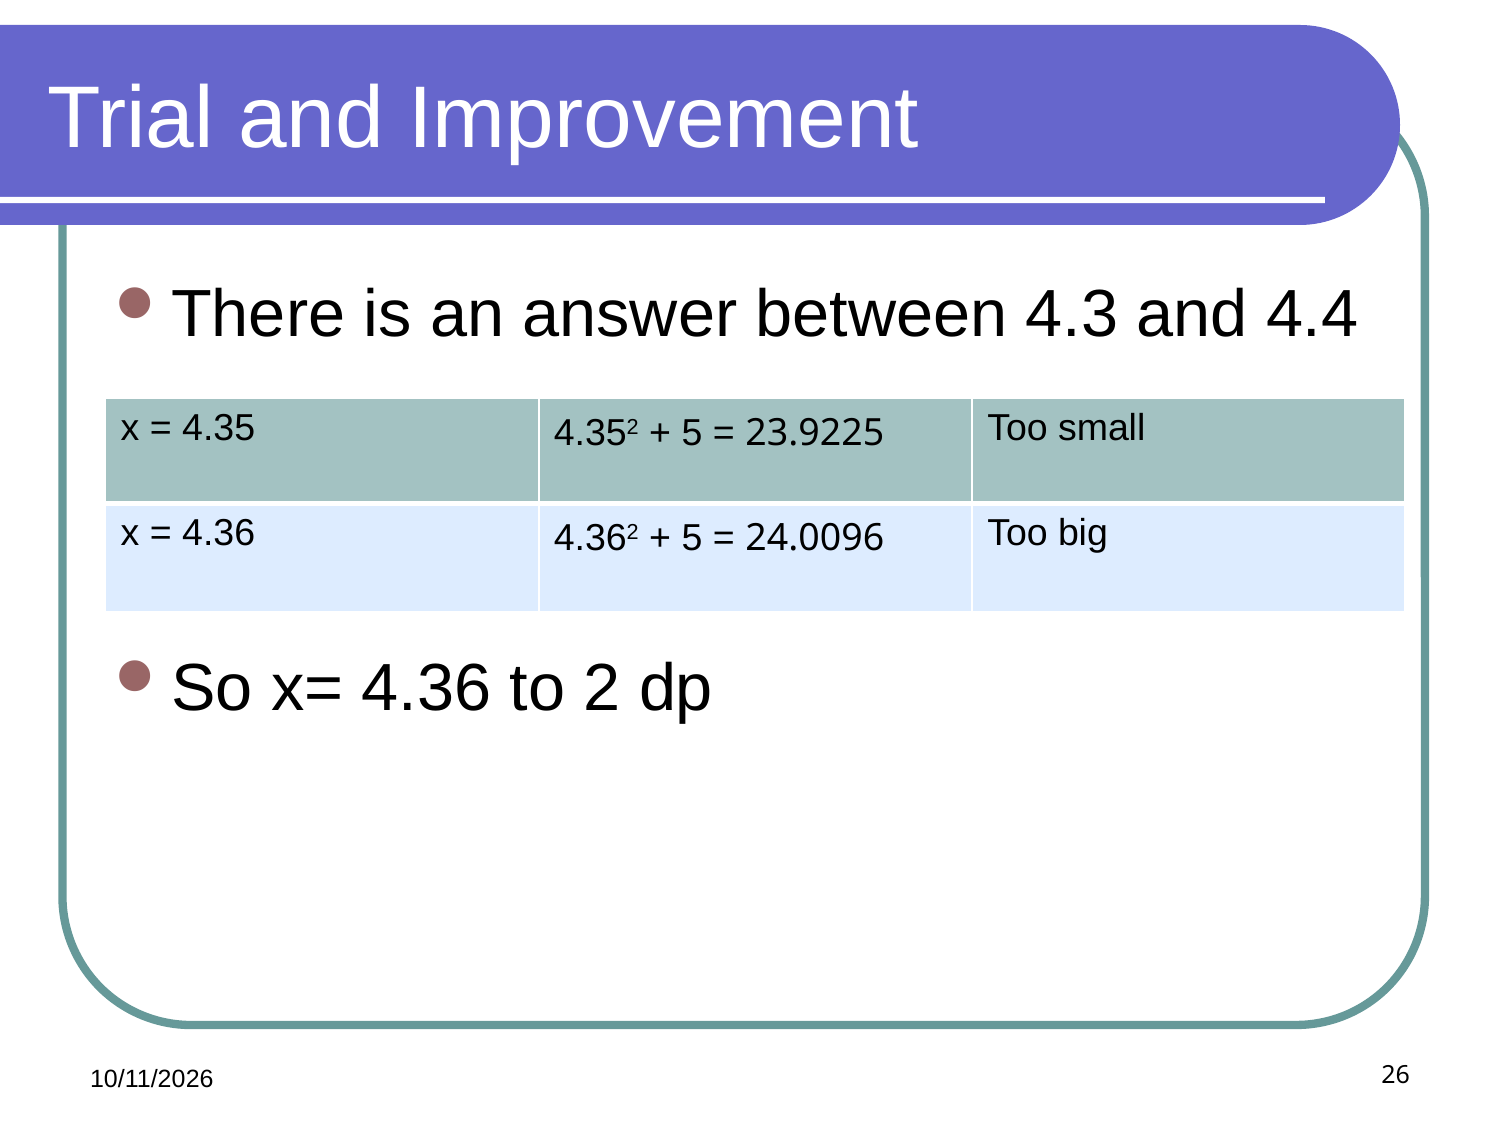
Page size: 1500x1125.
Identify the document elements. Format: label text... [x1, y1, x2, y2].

table_header Too small [973, 399, 1404, 501]
table_cell Too big [973, 506, 1404, 611]
table_header x = 4.35 [106, 399, 538, 501]
slide_number 26 [1074, 1024, 1426, 1101]
table_cell 4.362 + 5 = 24.0096 [540, 506, 971, 611]
list There is an answer between 4.3 and 4.4 So x= 4.36 to 2 dp [99, 262, 1401, 988]
table_header 4.352 + 5 = 23.9225 [540, 399, 971, 501]
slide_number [74, 1024, 426, 1101]
table_cell x = 4.36 [106, 506, 538, 611]
title Trial and Improvement [31, 37, 1348, 188]
